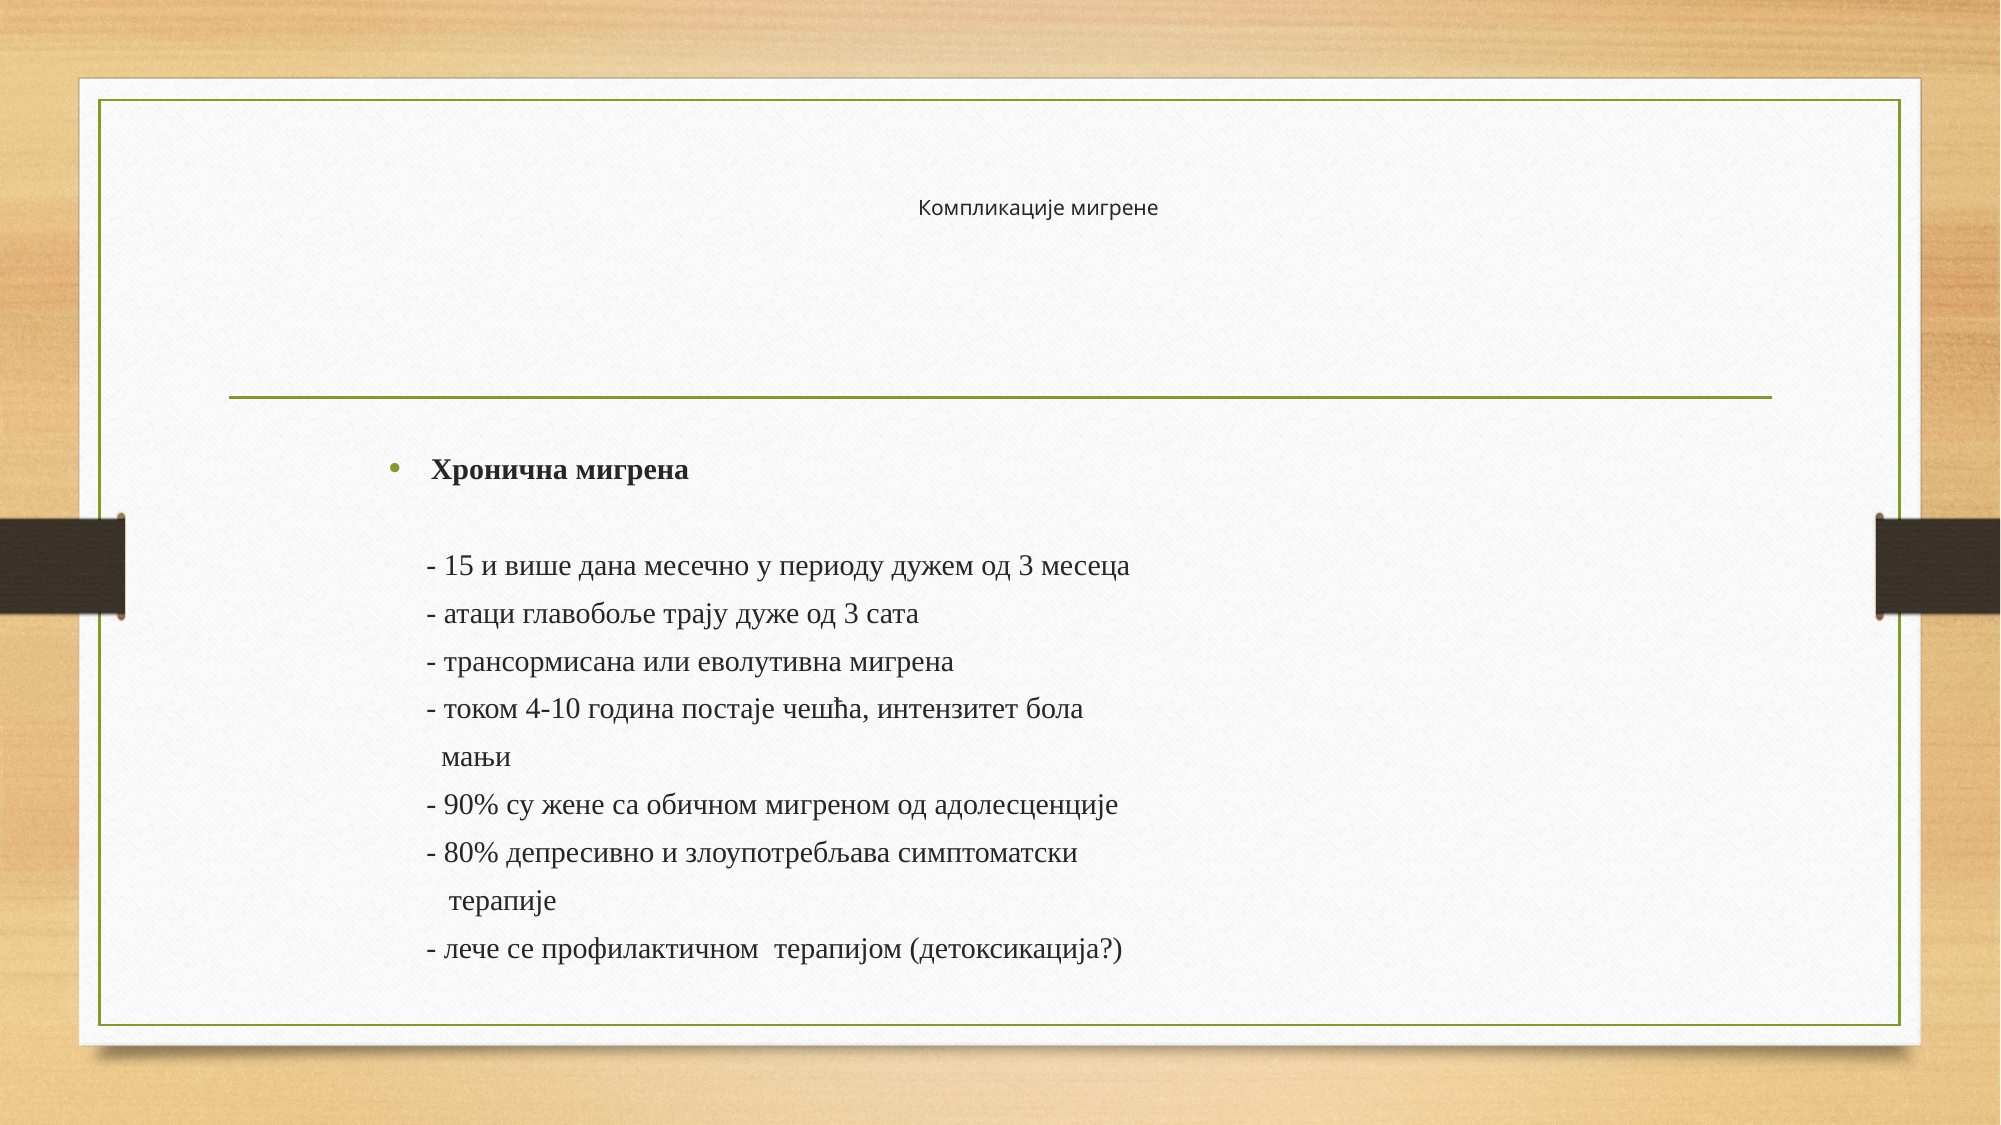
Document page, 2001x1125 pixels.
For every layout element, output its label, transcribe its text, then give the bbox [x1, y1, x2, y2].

list Хронична мигрена - 15 и више дана месечно у периоду дужем од 3 месеца - атаци главобоље трају дуже од 3 сата - трансормисана или еволутивна мигрена - током 4-10 година постаје чешћа, интензитет бола мањи - 90% су жене са обичном мигреном од адолесценције - 80% депресивно и злоупотребљава симптоматски терапије - лече се профилактичном терапијом (детоксикација?) [373, 385, 1727, 976]
title Компликације мигрене [350, 160, 1727, 228]
picture [0, 0, 2001, 1125]
